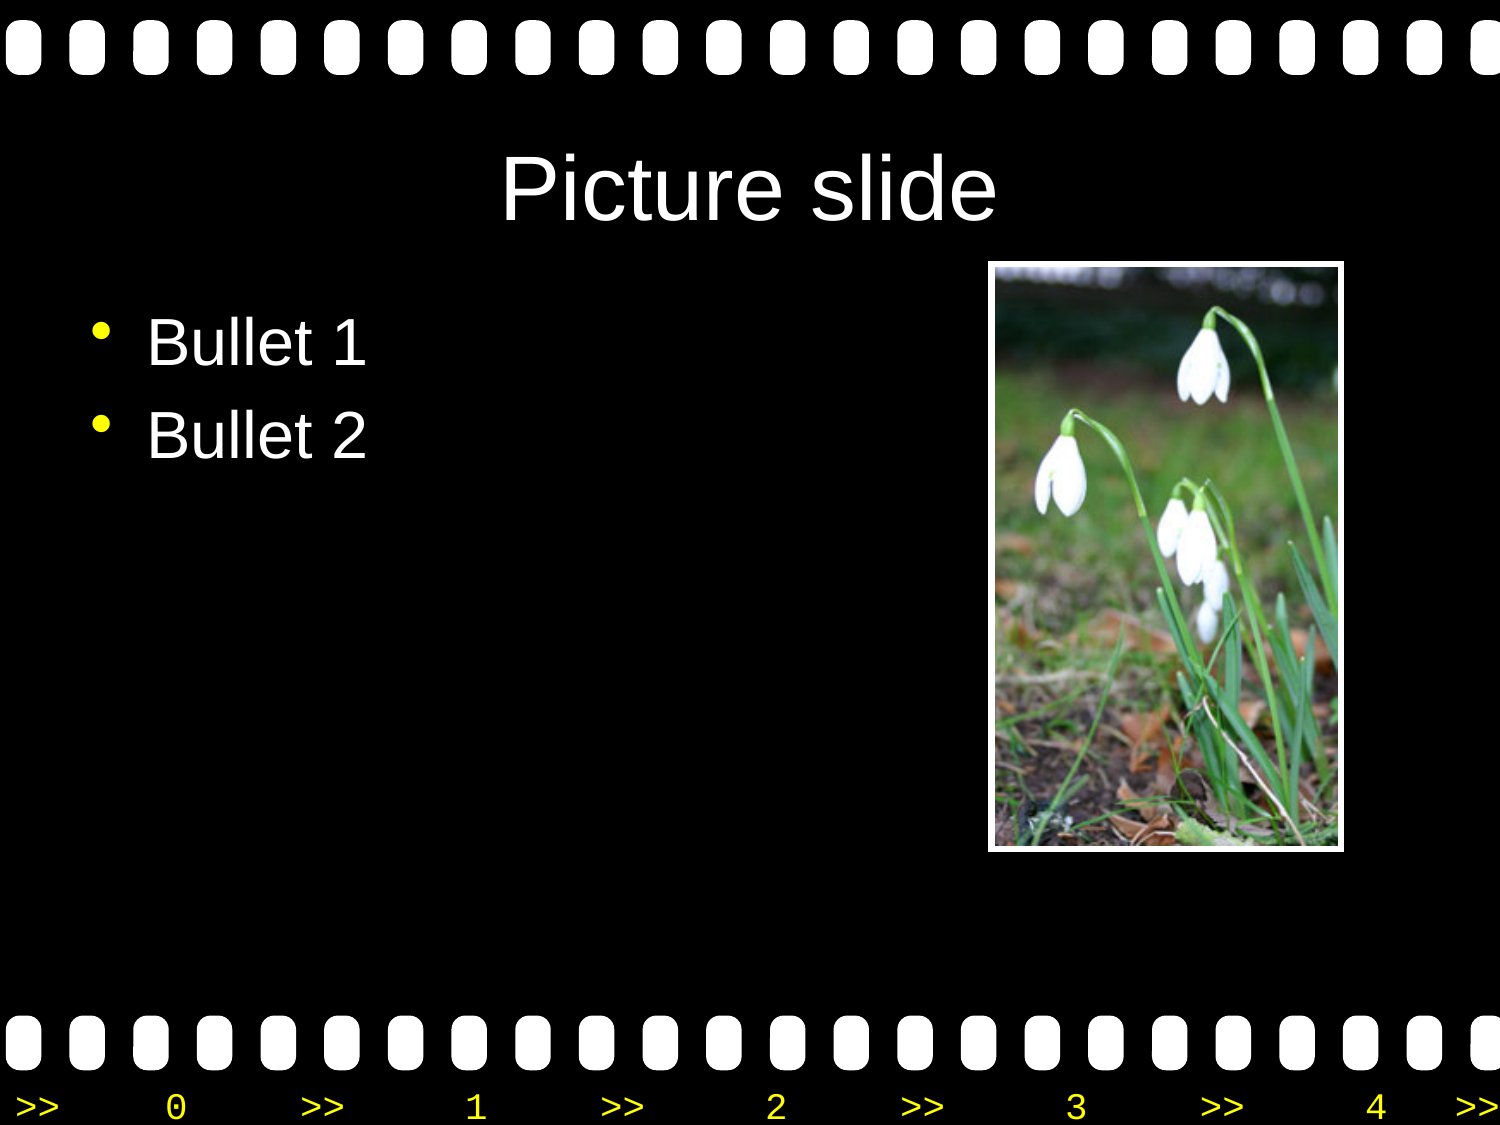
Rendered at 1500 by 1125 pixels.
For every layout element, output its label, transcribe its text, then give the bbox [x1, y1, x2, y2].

title Picture slide [75, 90, 1425, 278]
picture [994, 266, 1339, 847]
list Bullet 1 Bullet 2 [75, 290, 737, 1005]
